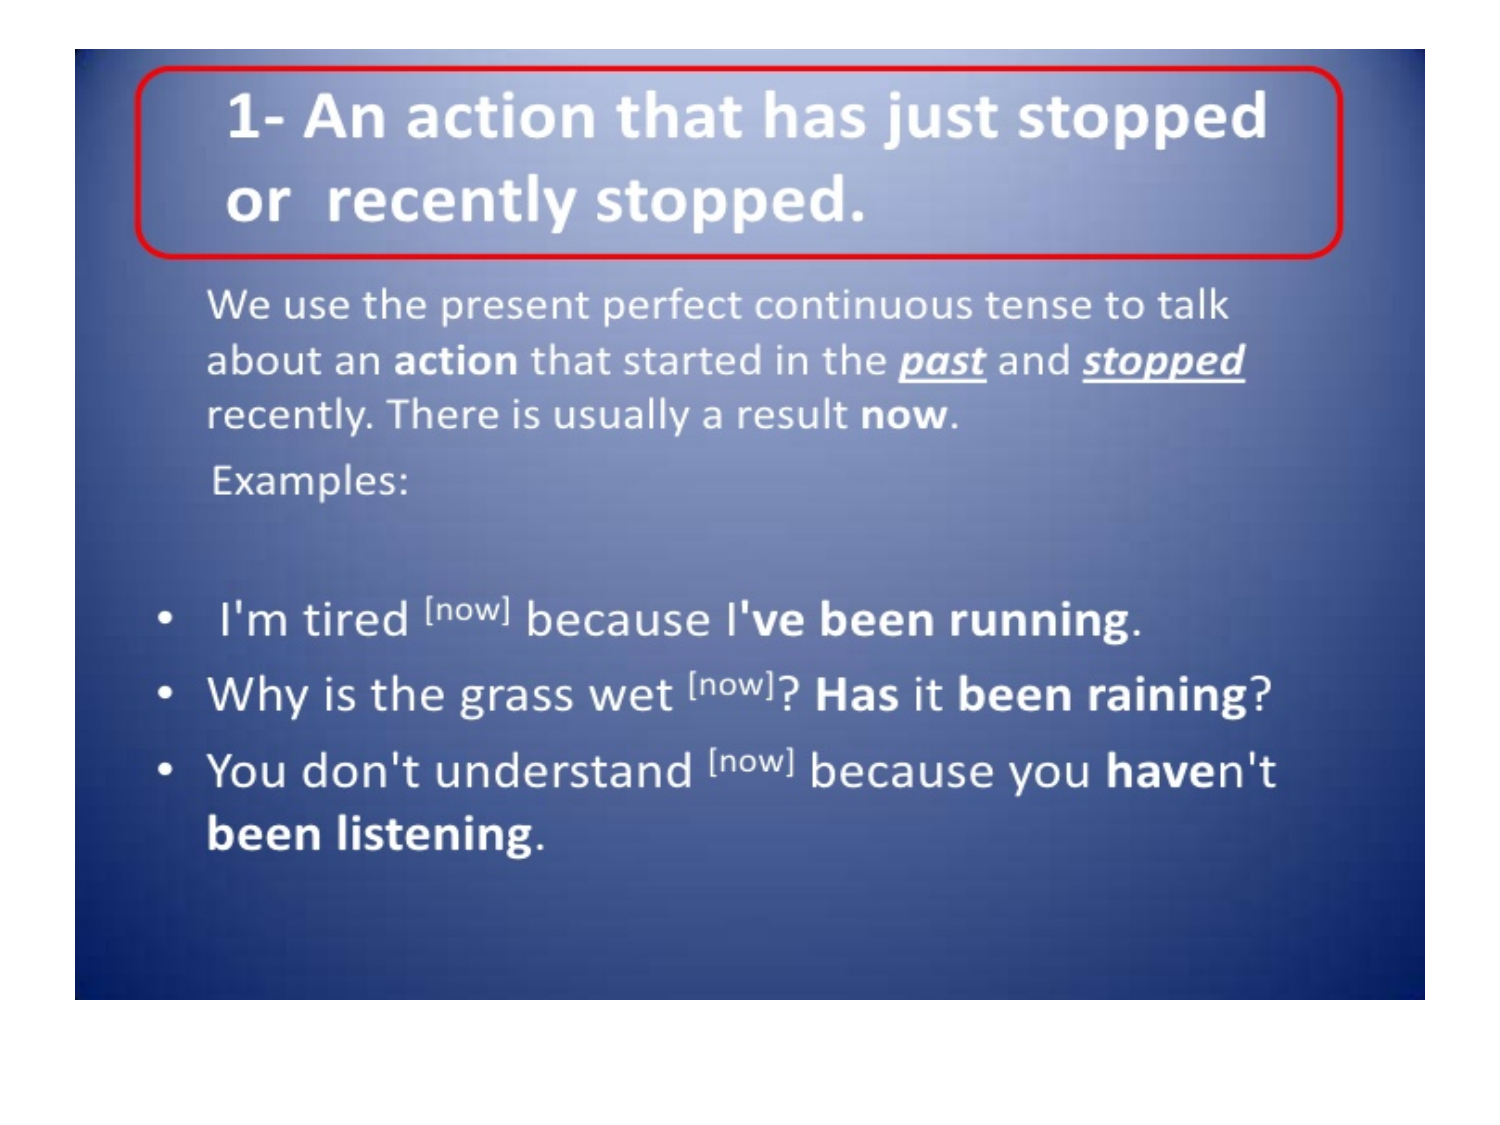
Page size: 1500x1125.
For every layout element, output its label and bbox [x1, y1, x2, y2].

picture [74, 49, 1426, 1001]
